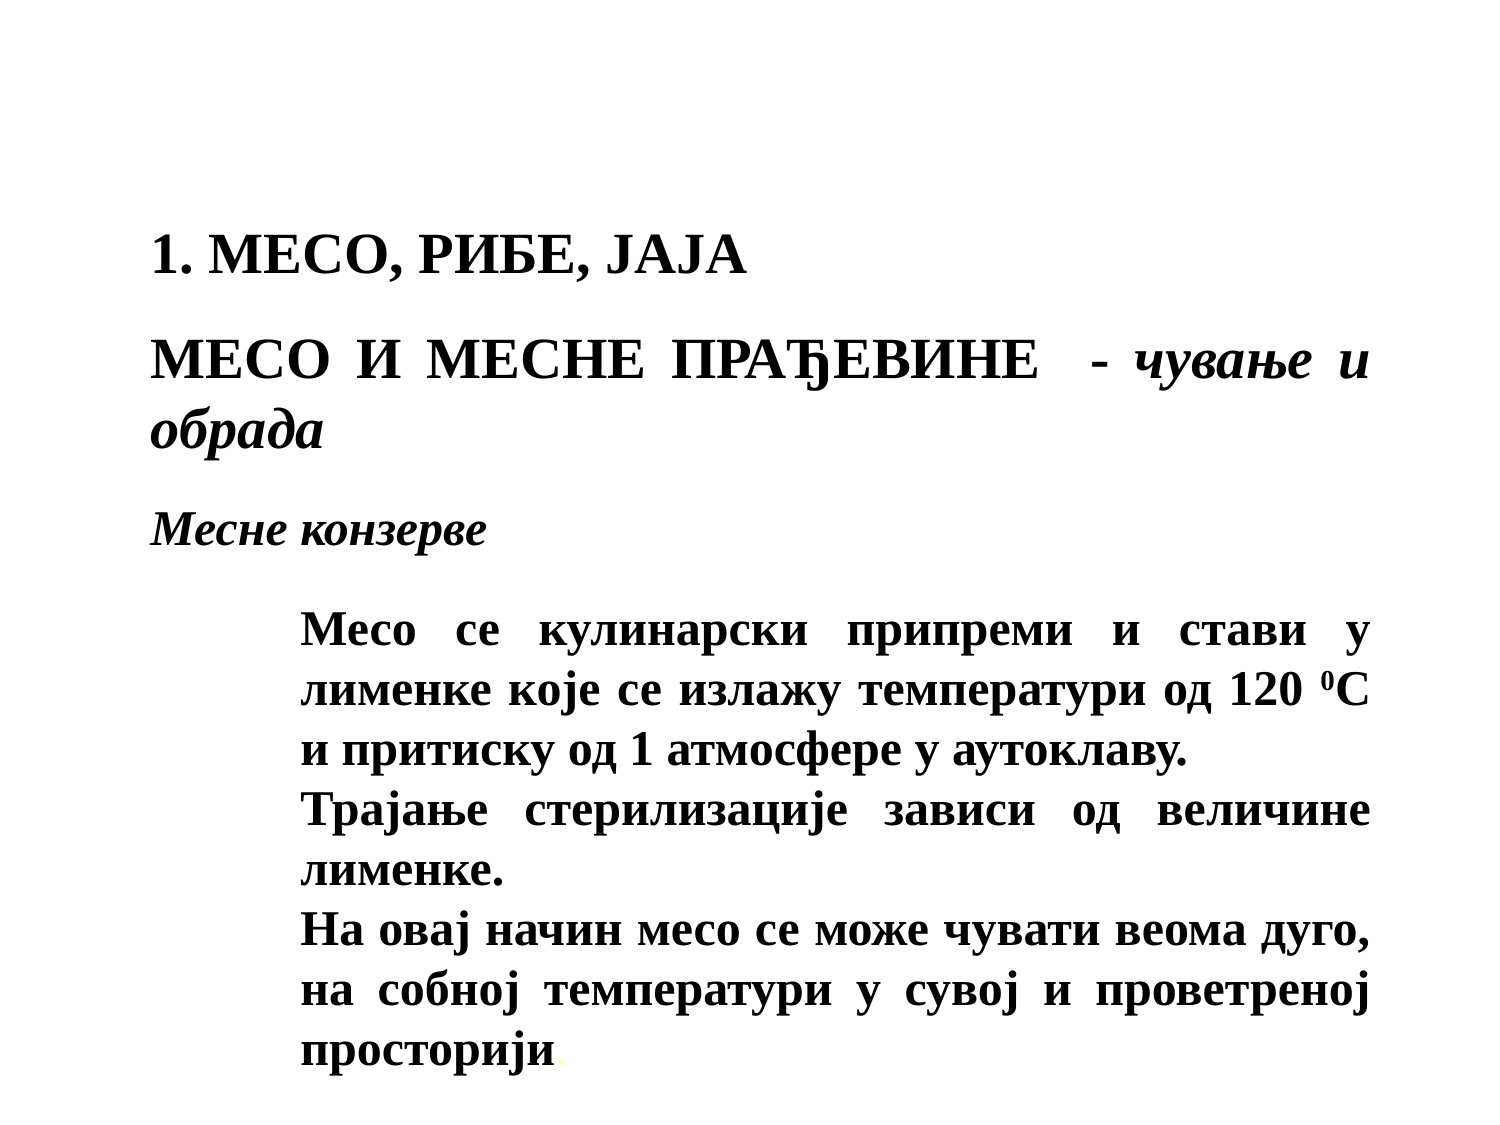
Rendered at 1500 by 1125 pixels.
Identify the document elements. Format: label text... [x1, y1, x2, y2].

text_box 1. МЕСО, РИБЕ, ЈАЈА МЕСО И МЕСНЕ ПРАЂЕВИНЕ - чување и обрада Месне конзерве Месо се кулинарски припреми и стави у лименке које се излажу температури од 120 0С и притиску од 1 атмосфере у аутоклаву. Трајање стерилизације зависи од величине лименке. На овај начин месо се може чувати веома дуго, на собној температури у сувој и проветреној просторији. [135, 208, 1386, 1083]
